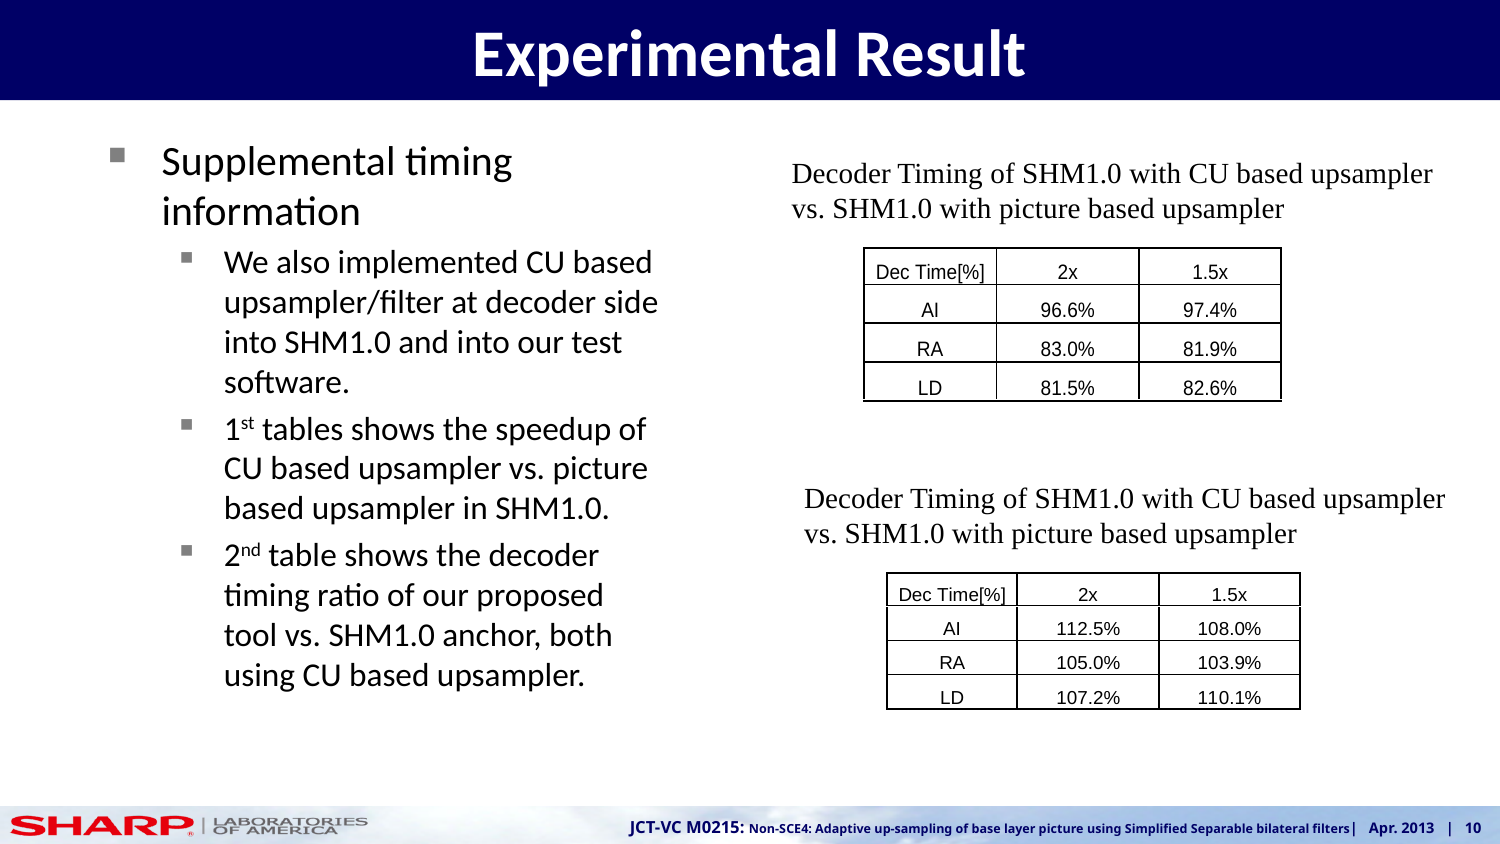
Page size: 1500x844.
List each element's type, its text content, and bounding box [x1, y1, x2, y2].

picture [762, 571, 1500, 751]
list Supplemental timing information We also implemented CU based upsampler/filter at decoder side into SHM1.0 and into our test software. 1st tables shows the speedup of CU based upsampler vs. picture based upsampler in SHM1.0. 2nd table shows the decoder timing ratio of our proposed tool vs. SHM1.0 anchor, both using CU based upsampler. [93, 126, 675, 756]
title Experimental Result [17, 0, 1484, 101]
picture [0, 806, 1500, 844]
text_box Decoder Timing of SHM1.0 with CU based upsampler vs. SHM1.0 with picture based upsampler [789, 471, 1469, 557]
text_box Decoder Timing of SHM1.0 with CU based upsampler vs. SHM1.0 with picture based upsampler [776, 146, 1456, 232]
picture [737, 246, 1500, 448]
